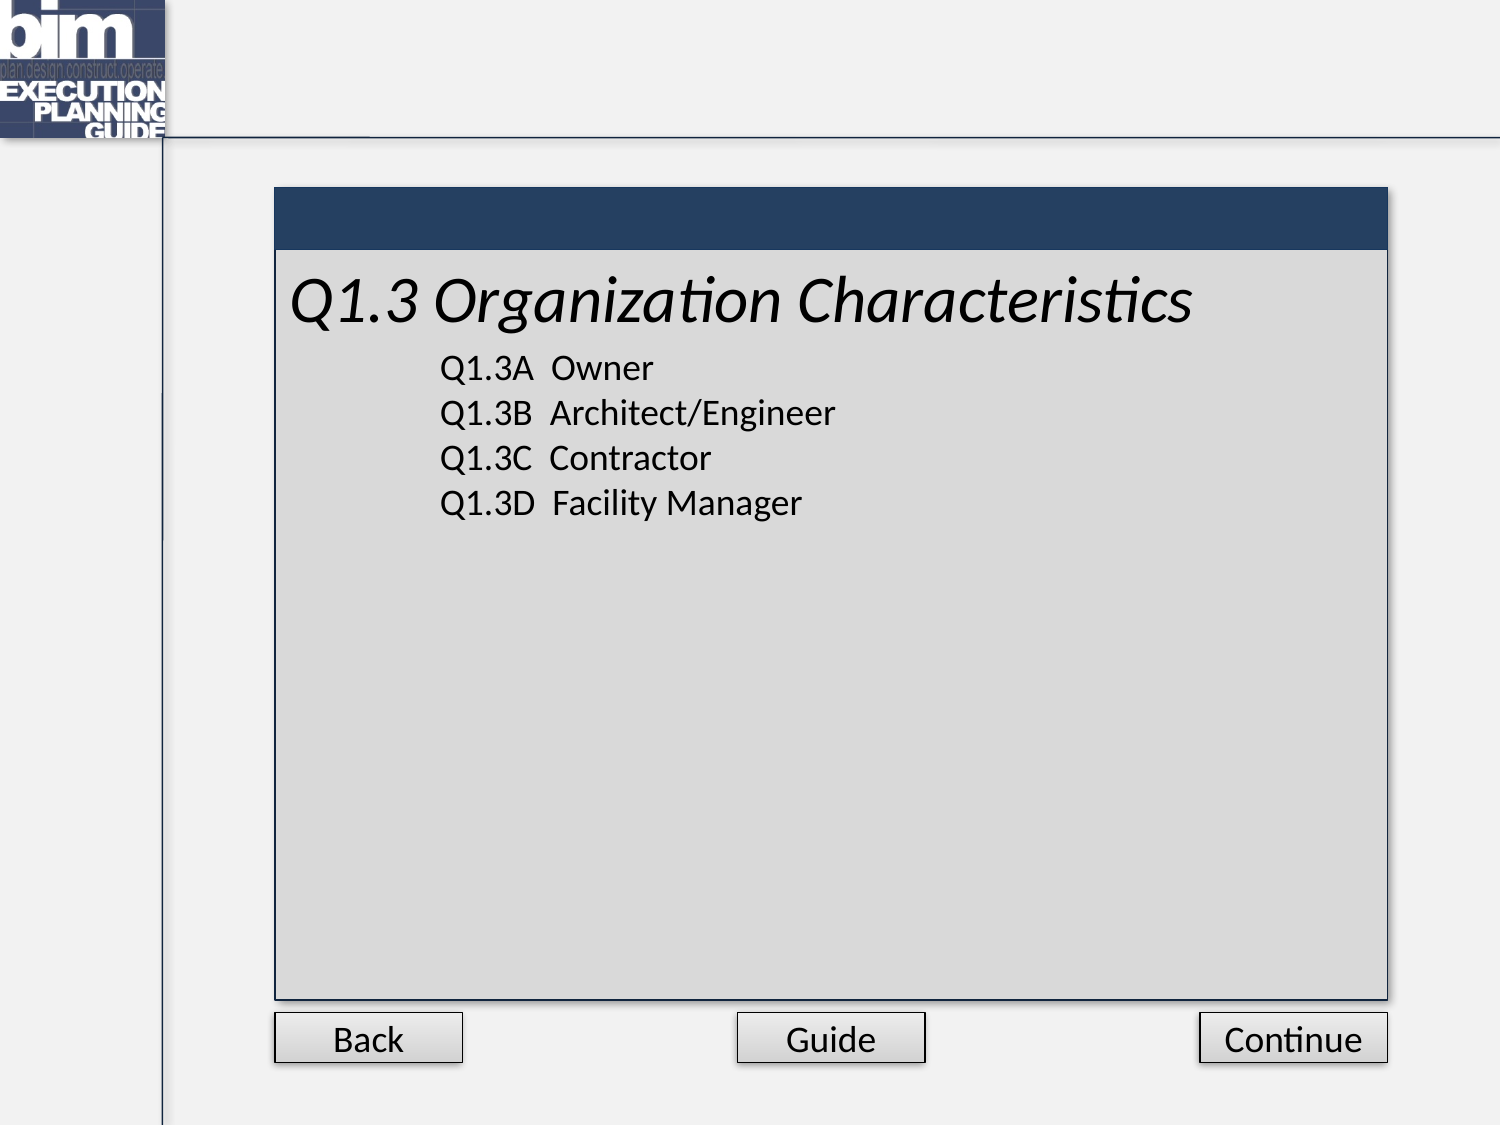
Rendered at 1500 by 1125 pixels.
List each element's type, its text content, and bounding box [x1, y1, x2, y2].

text_box Guide [737, 1012, 926, 1063]
text_box [273, 252, 1389, 1002]
text_box Q1.3A Owner Q1.3B Architect/Engineer Q1.3C Contractor Q1.3D Facility Manager [425, 335, 1000, 531]
text_box Continue [1199, 1012, 1388, 1063]
text_box Q1.3 Organization Characteristics [275, 248, 1500, 444]
text_box Back [274, 1012, 463, 1063]
text_box [273, 185, 1389, 252]
picture [0, 0, 166, 138]
